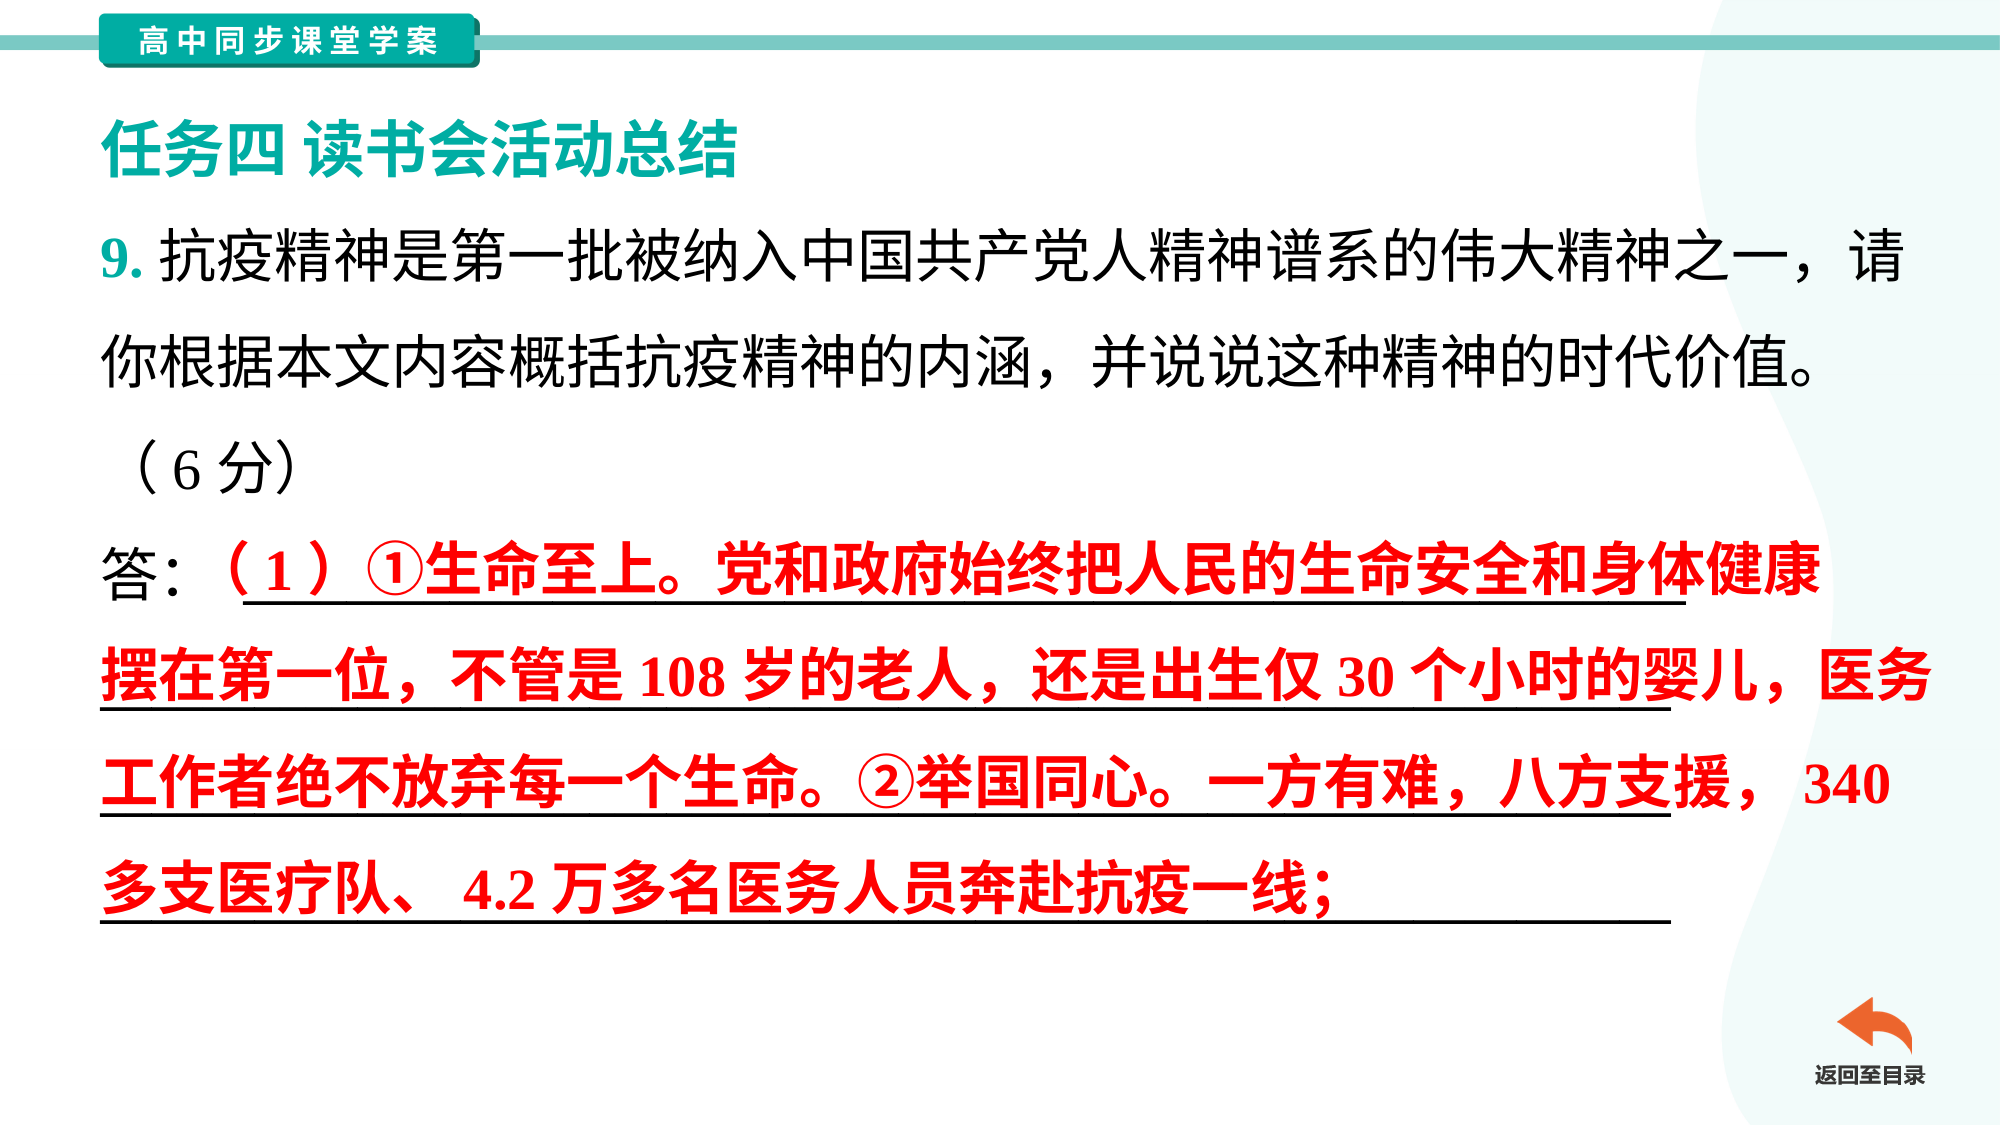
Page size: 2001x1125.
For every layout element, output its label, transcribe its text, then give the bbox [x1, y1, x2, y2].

text_box 9.抗疫精神是第一批被纳入中国共产党人精神谱系的伟大精神之一，请 你根据本文内容概括抗疫精神的内涵，并说说这种精神的时代价值。 （6分） 答： ________________________________________________________ _____________________________________________________________ _____________________________________________________________ _____________________________________________________________ [100, 182, 1899, 495]
text_box 任务四 读书会活动总结 [100, 76, 1899, 182]
text_box 9.抗疫精神是第一批被纳入中国共产党人精神谱系的伟大精神之一，请 你根据本文内容概括抗疫精神的内涵，并说说这种精神的时代价值。 （6分） 答： ________________________________________________________ _____________________________________________________________ _____________________________________________________________ _____________________________________________________________ [100, 921, 1899, 927]
picture [0, 0, 2000, 1125]
text_box （1）①生命至上。党和政府始终把人民的生命安全和身体健康 摆在第一位，不管是108岁的老人，还是出生仅30个小时的婴儿，医务 工作者绝不放弃每一个生命。②举国同心。一方有难，八方支援，340 多支医疗队、4.2万多名医务人员奔赴抗疫一线； [100, 495, 1899, 921]
